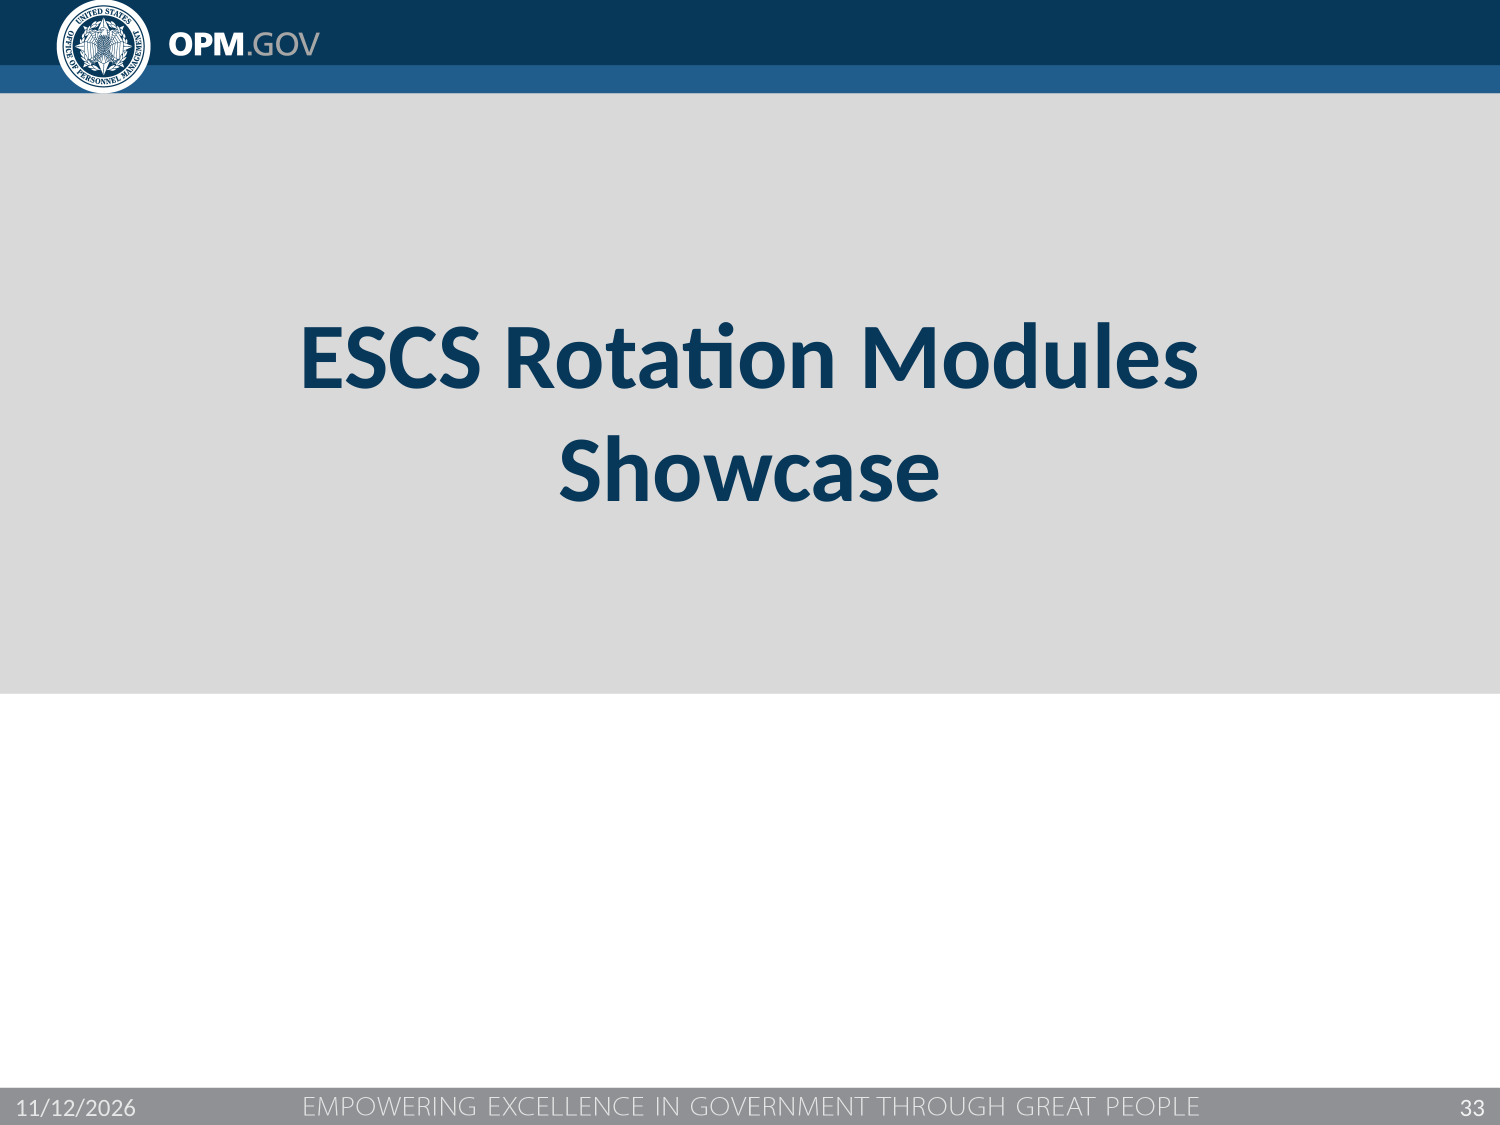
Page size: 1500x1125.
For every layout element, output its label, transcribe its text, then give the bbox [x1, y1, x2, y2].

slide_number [0, 1087, 188, 1125]
title ESCS Rotation Modules Showcase [112, 287, 1388, 675]
picture [0, 0, 1500, 1125]
slide_number 33 [1350, 1087, 1500, 1125]
